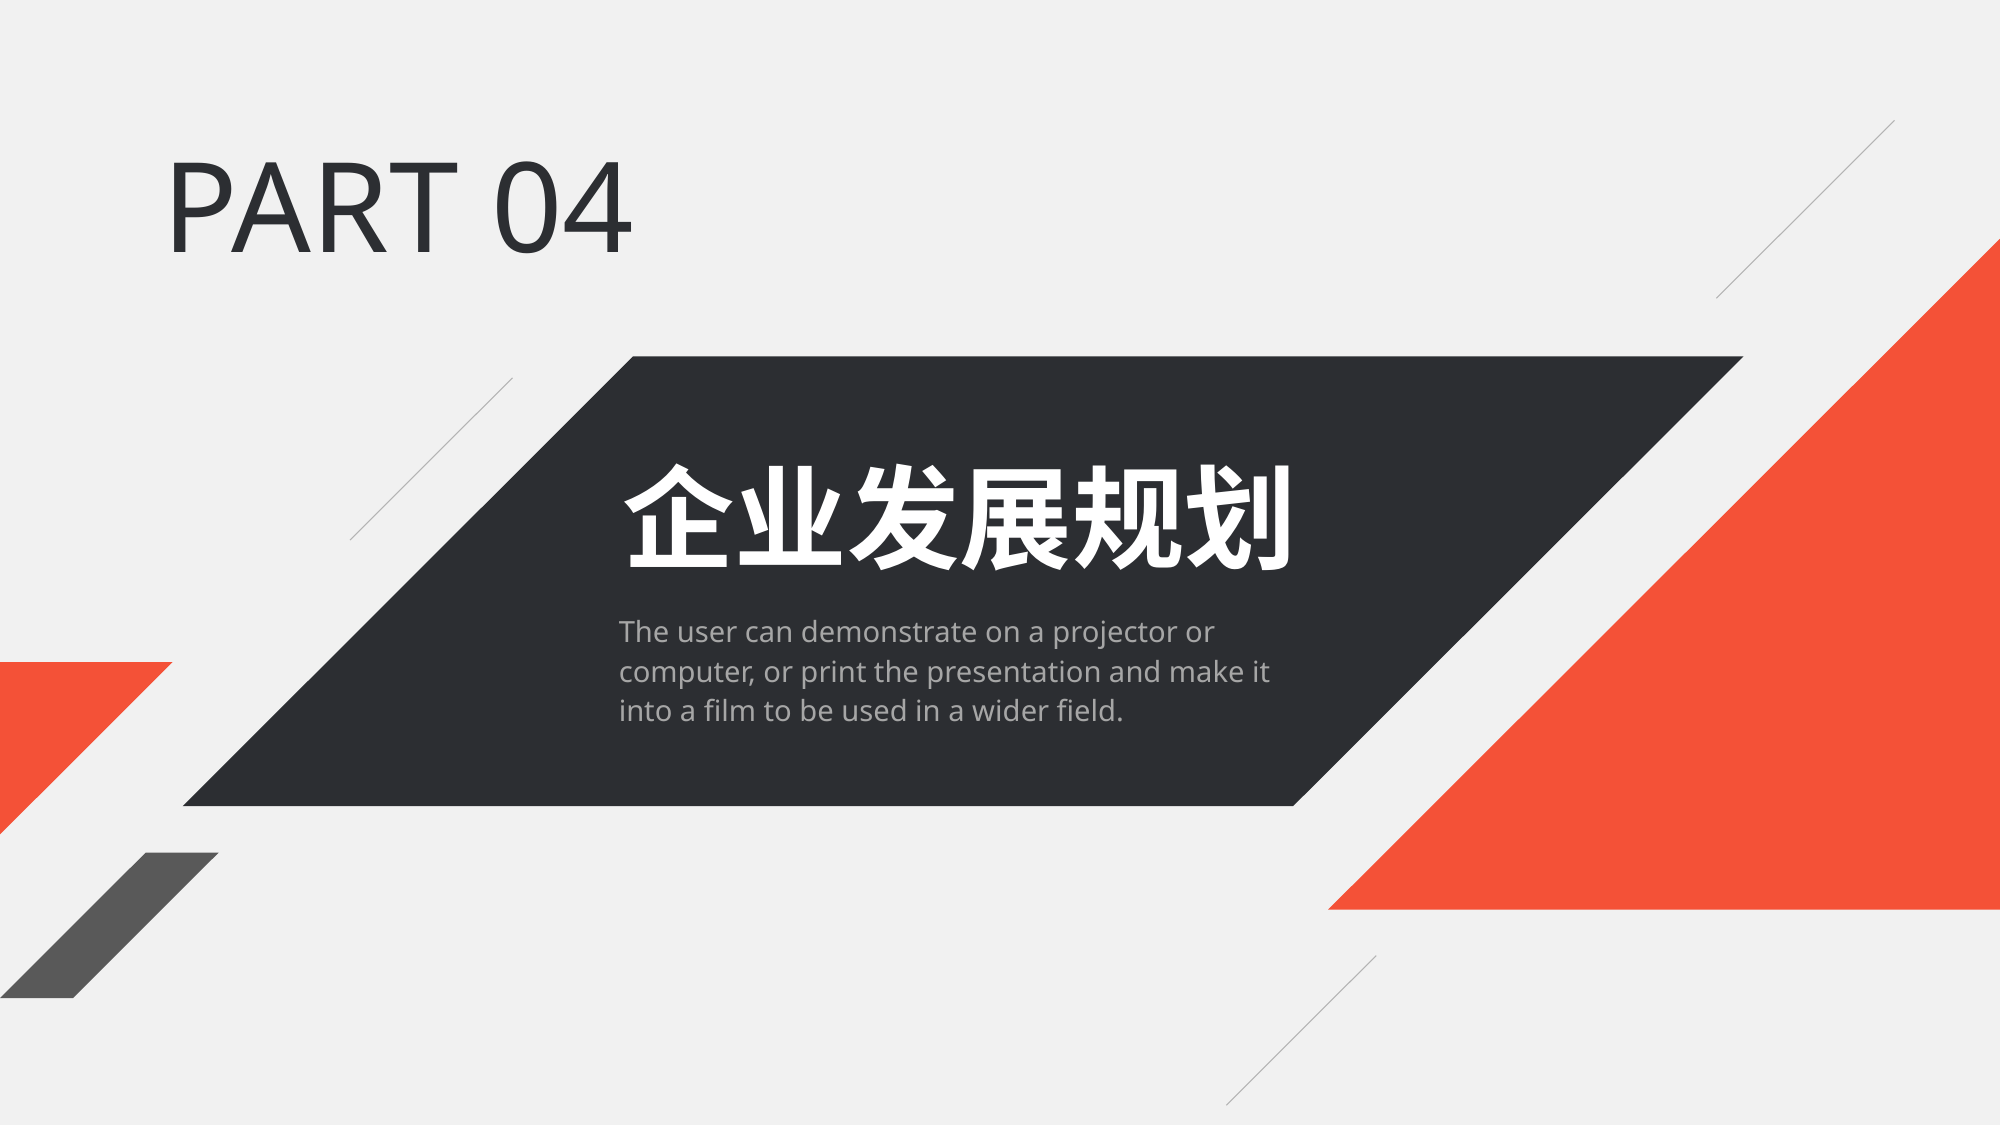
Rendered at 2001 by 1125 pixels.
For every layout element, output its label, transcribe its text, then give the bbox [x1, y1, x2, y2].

text_box [0, 851, 222, 1000]
text_box 企业发展规划 [607, 440, 1313, 590]
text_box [1226, 955, 1377, 1106]
text_box [1325, 237, 2000, 911]
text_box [1716, 120, 1895, 299]
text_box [349, 377, 513, 541]
text_box [180, 355, 1747, 808]
text_box [0, 661, 175, 836]
text_box PART 04 [147, 120, 650, 286]
text_box The user can demonstrate on a projector or computer, or print the presentation and make it into a film to be used in a wider field. [603, 600, 1302, 735]
